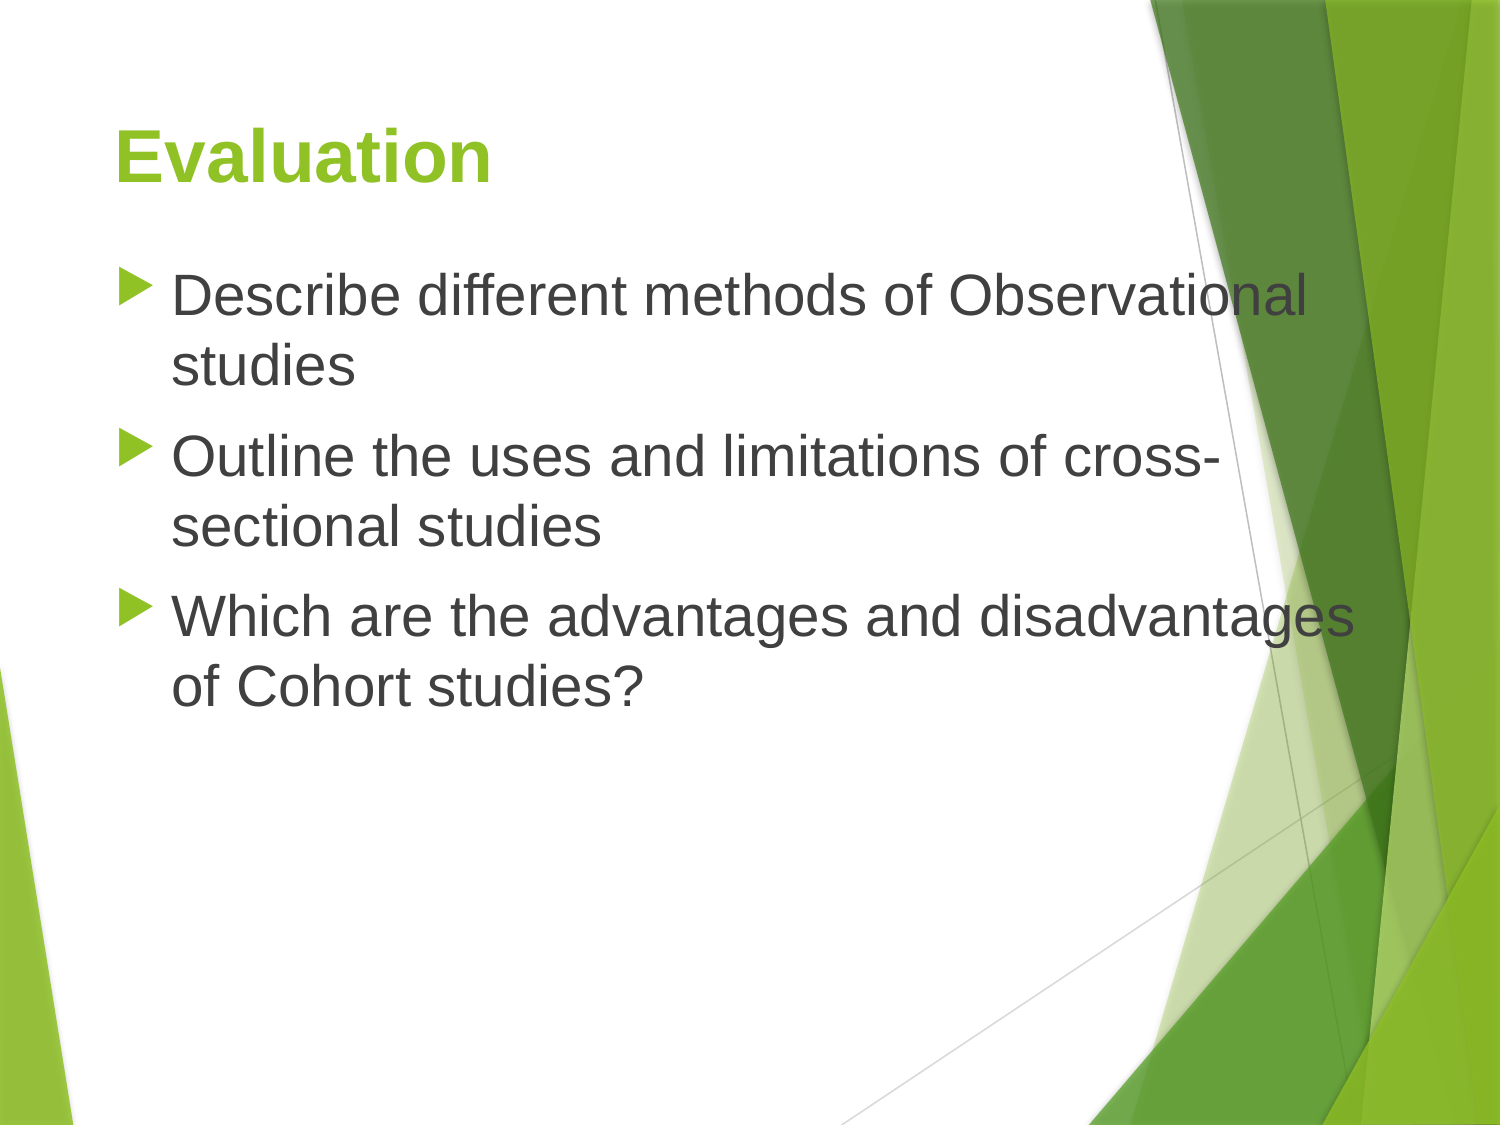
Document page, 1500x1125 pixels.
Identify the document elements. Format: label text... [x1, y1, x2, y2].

title Evaluation [99, 99, 1400, 249]
list Describe different methods of Observational studies Outline the uses and limitations of cross-sectional studies Which are the advantages and disadvantages of Cohort studies? [99, 249, 1400, 991]
